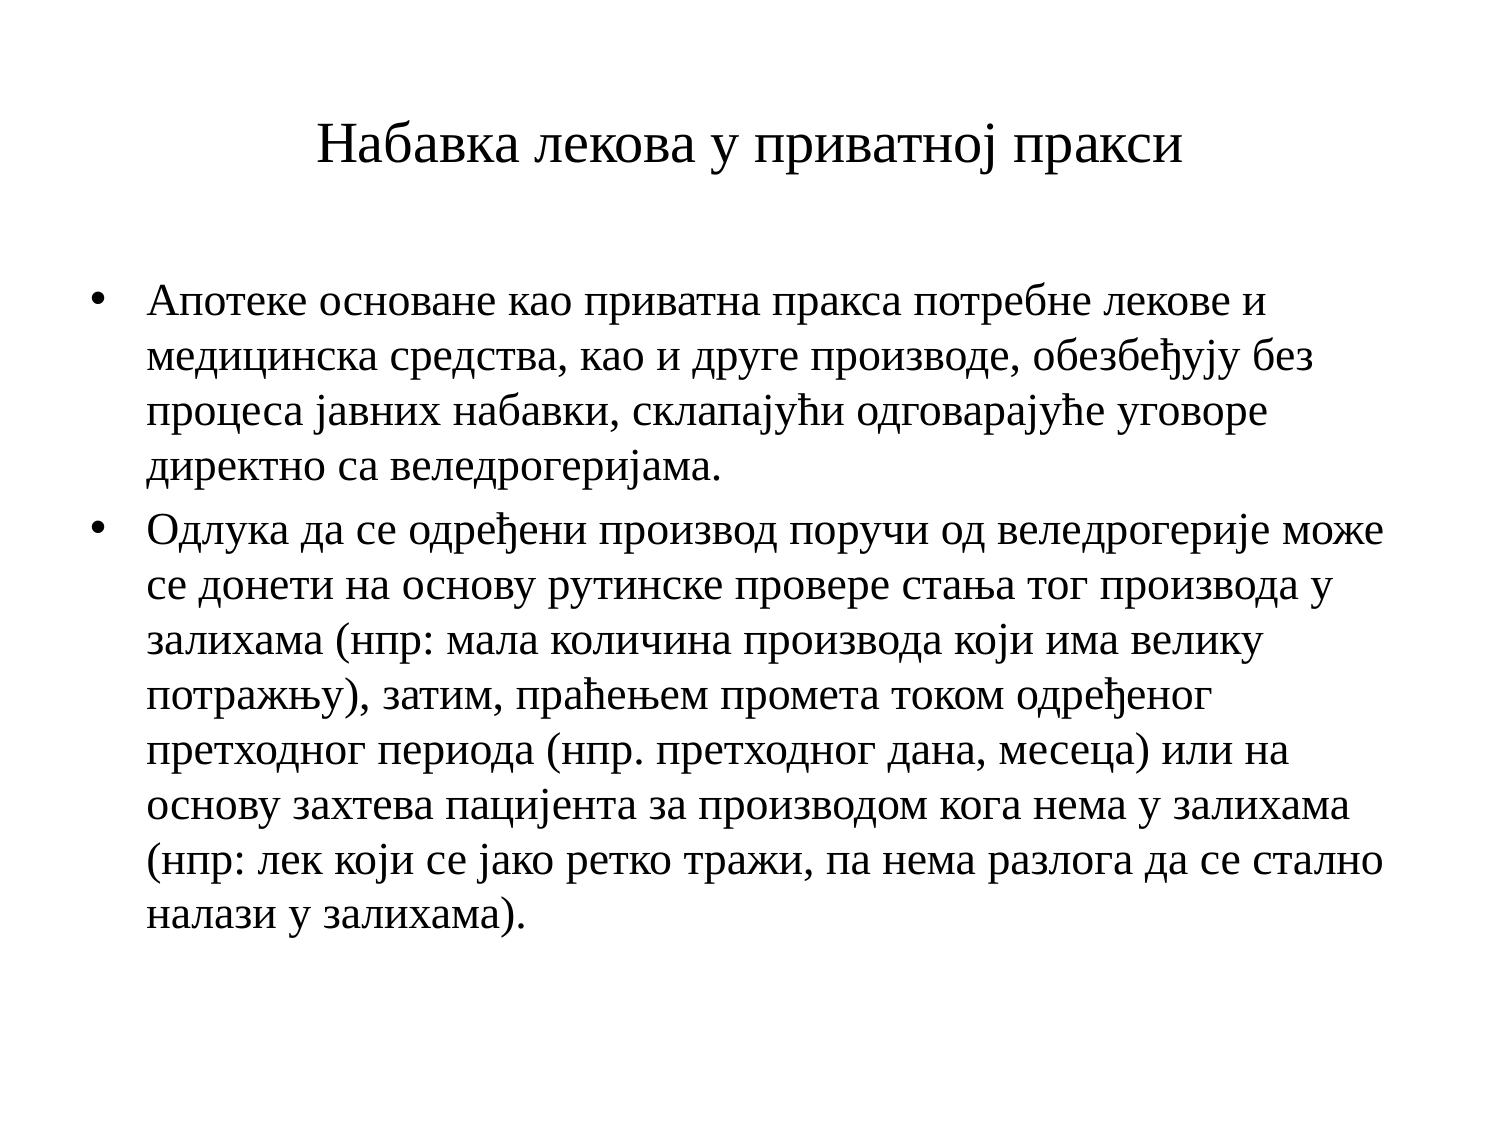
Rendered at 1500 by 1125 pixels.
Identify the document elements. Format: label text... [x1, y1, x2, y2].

title Набавка лекова у приватној пракси [75, 45, 1425, 233]
list Апотеке основане као приватна пракса потребне лекове и медицинска средства, као и друге производе, обезбеђују без процеса јавних набавки, склапајући одговарајуће уговоре директно са веледрогеријама. Одлука да се одређени производ поручи од веледрогерије може се донети на основу рутинске провере стања тог производа у залихама (нпр: мала количина производа који има велику потражњу), затим, праћењем промета током одређеног претходног периода (нпр. претходног дана, месеца) или на основу захтева пацијента за производом кога нема у залихама (нпр: лек који се јако ретко тражи, па нема разлога да се стално налази у залихама). [75, 262, 1425, 1005]
